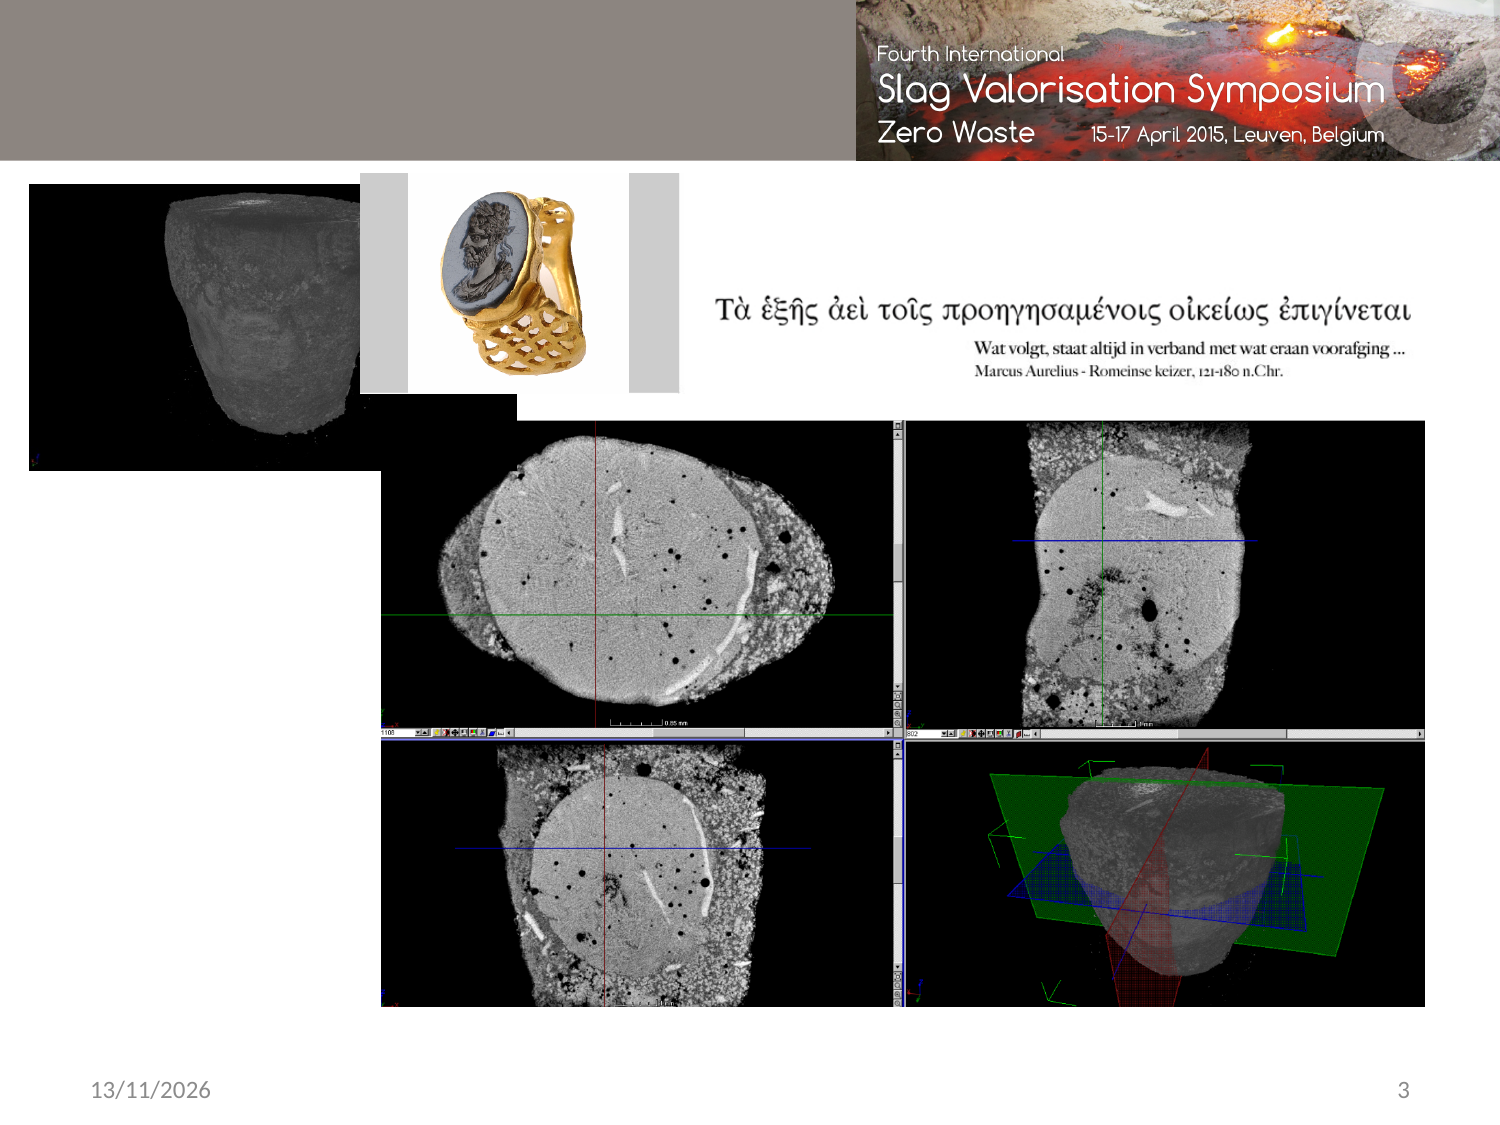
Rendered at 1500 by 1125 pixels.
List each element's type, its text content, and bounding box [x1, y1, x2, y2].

picture [856, 0, 1500, 161]
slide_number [75, 1058, 425, 1119]
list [381, 420, 1426, 1007]
slide_number 3 [1074, 1058, 1425, 1119]
picture [29, 173, 1424, 472]
